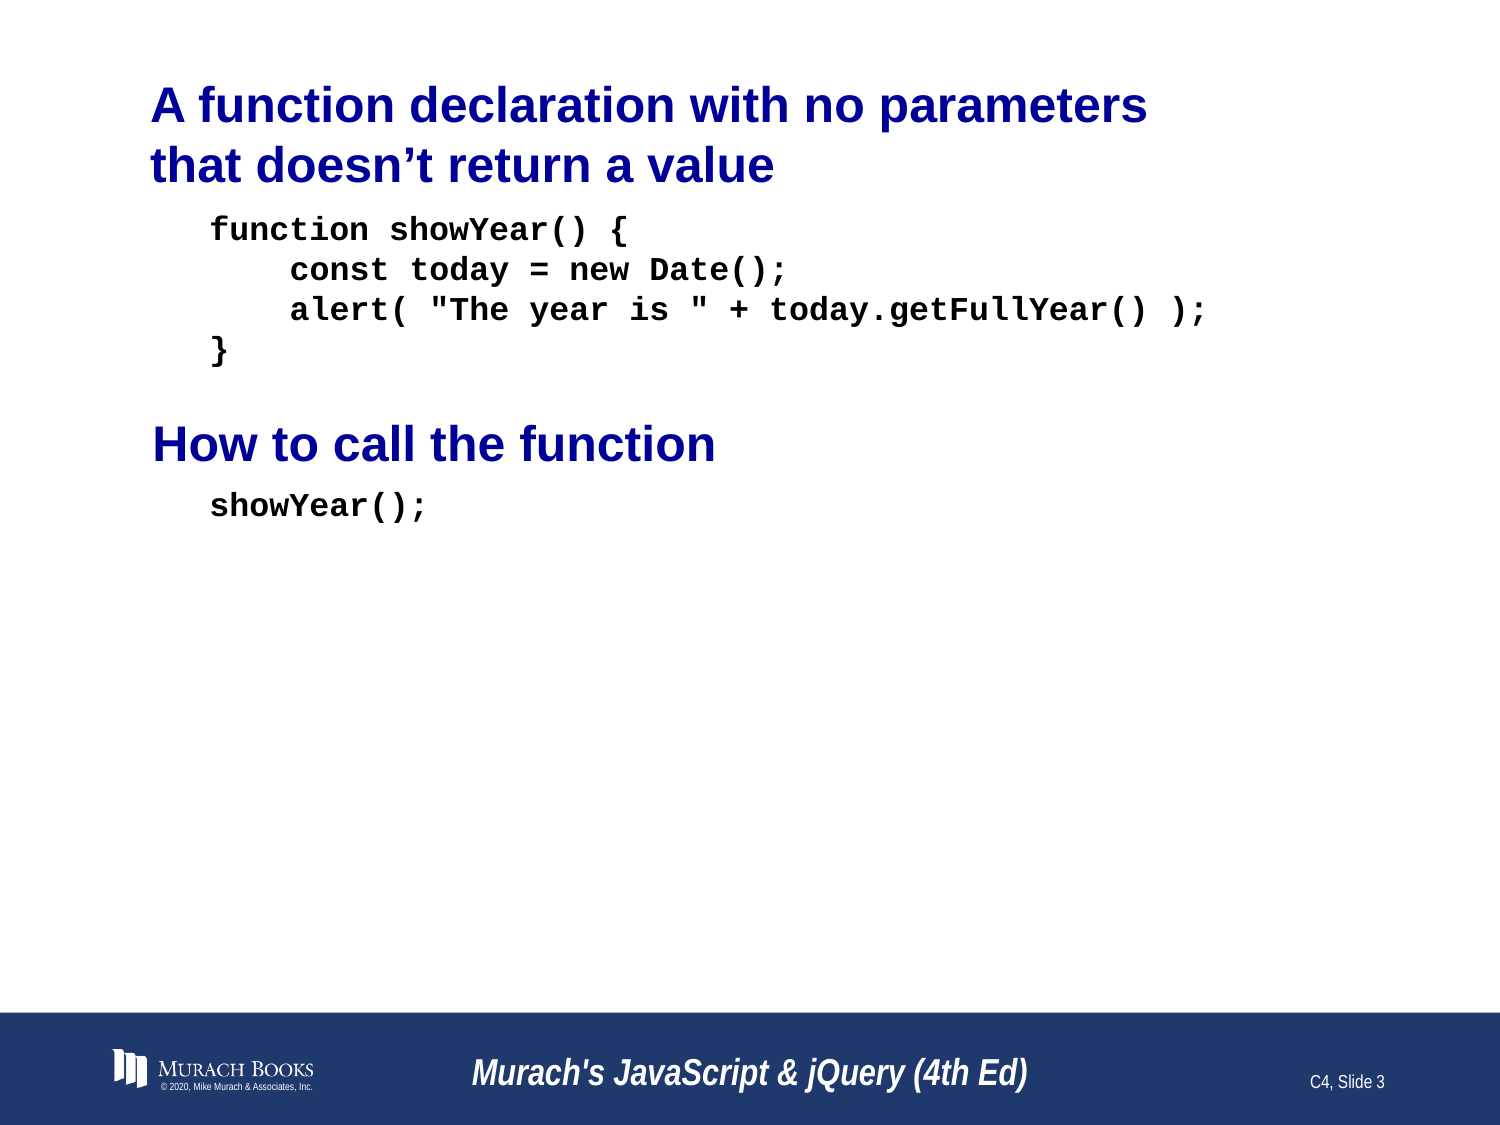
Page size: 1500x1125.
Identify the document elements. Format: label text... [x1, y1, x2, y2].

footer © 2020, Mike Murach & Associates, Inc. [12, 1025, 463, 1100]
list function showYear() { const today = new Date(); alert( "The year is " + today.getFullYear() ); } How to call the function showYear(); [137, 200, 1350, 1000]
title A function declaration with no parameters that doesn’t return a value [150, 72, 1350, 194]
slide_number Murach's JavaScript & jQuery (4th Ed) [463, 1025, 1050, 1100]
slide_number C4, Slide 3 [1087, 1025, 1400, 1100]
